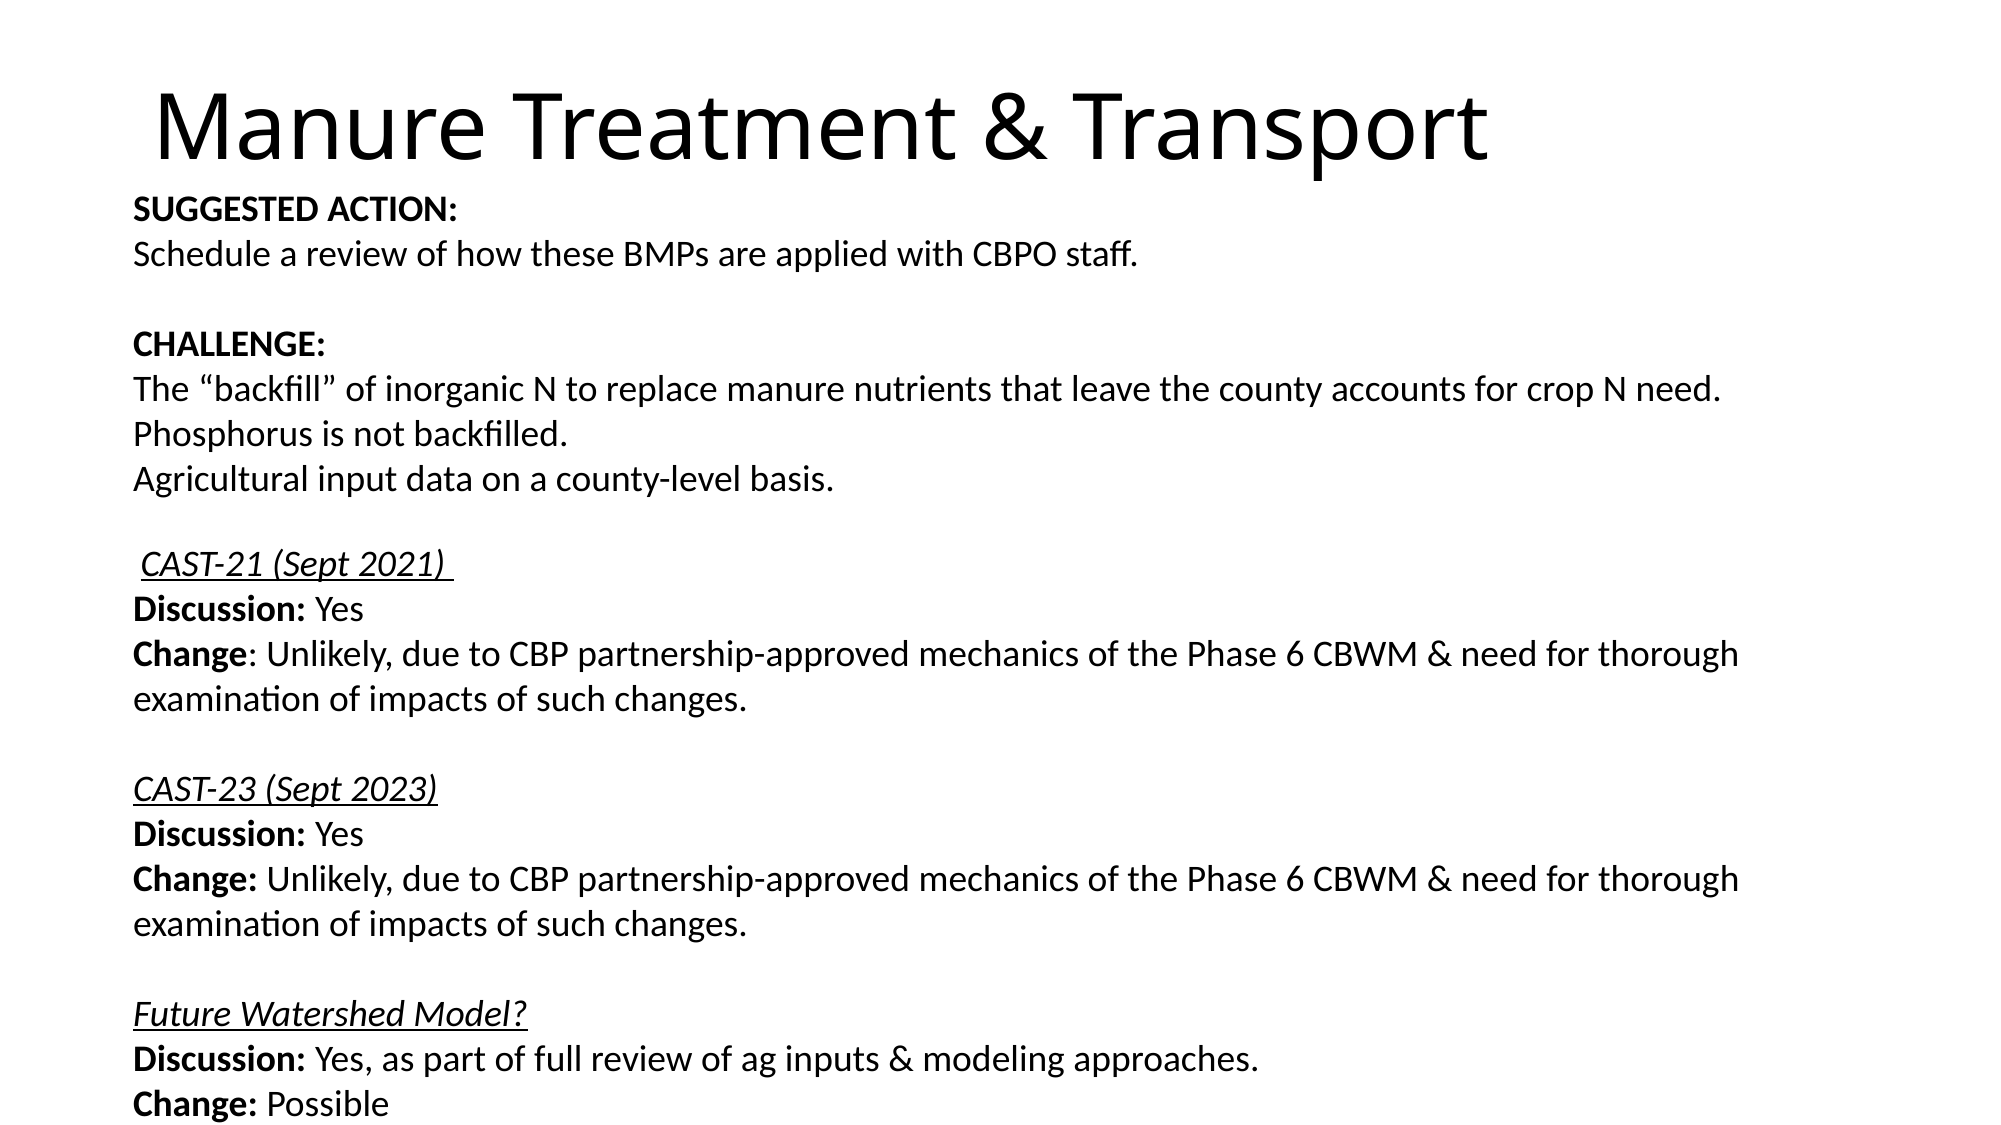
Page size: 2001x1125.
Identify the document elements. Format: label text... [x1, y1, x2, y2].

text_box SUGGESTED ACTION: Schedule a review of how these BMPs are applied with CBPO staff. CHALLENGE: The “backfill” of inorganic N to replace manure nutrients that leave the county accounts for crop N need. Phosphorus is not backfilled. Agricultural input data on a county-level basis. CAST-21 (Sept 2021) Discussion: Yes Change: Unlikely, due to CBP partnership-approved mechanics of the Phase 6 CBWM & need for thorough examination of impacts of such changes. CAST-23 (Sept 2023) Discussion: Yes Change: Unlikely, due to CBP partnership-approved mechanics of the Phase 6 CBWM & need for thorough examination of impacts of such changes. Future Watershed Model? Discussion: Yes, as part of full review of ag inputs & modeling approaches. Change: Possible [118, 176, 1919, 1125]
title Manure Treatment & Transport [137, 59, 1863, 176]
